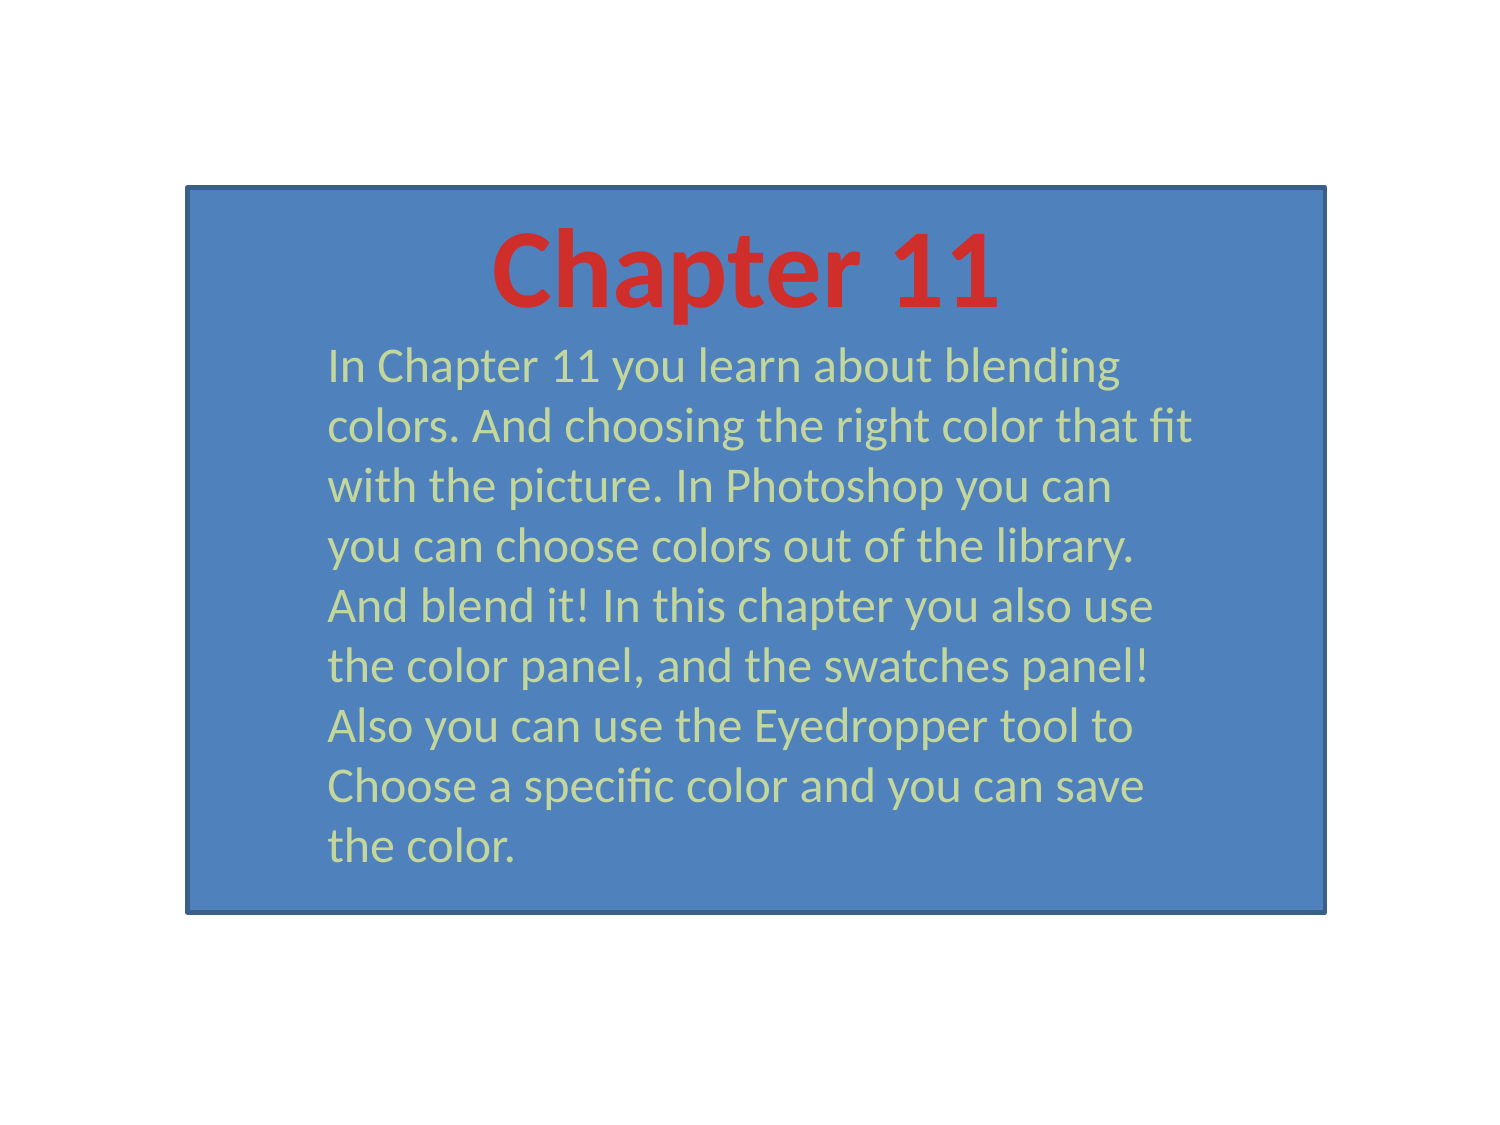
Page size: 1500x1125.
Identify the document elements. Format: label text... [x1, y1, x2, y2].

text_box Chapter 11 [477, 187, 1017, 324]
text_box [185, 185, 1327, 915]
text_box In Chapter 11 you learn about blending colors. And choosing the right color that fit with the picture. In Photoshop you can you can choose colors out of the library. And blend it! In this chapter you also use the color panel, and the swatches panel! Also you can use the Eyedropper tool to Choose a specific color and you can save the color. [312, 324, 1213, 880]
